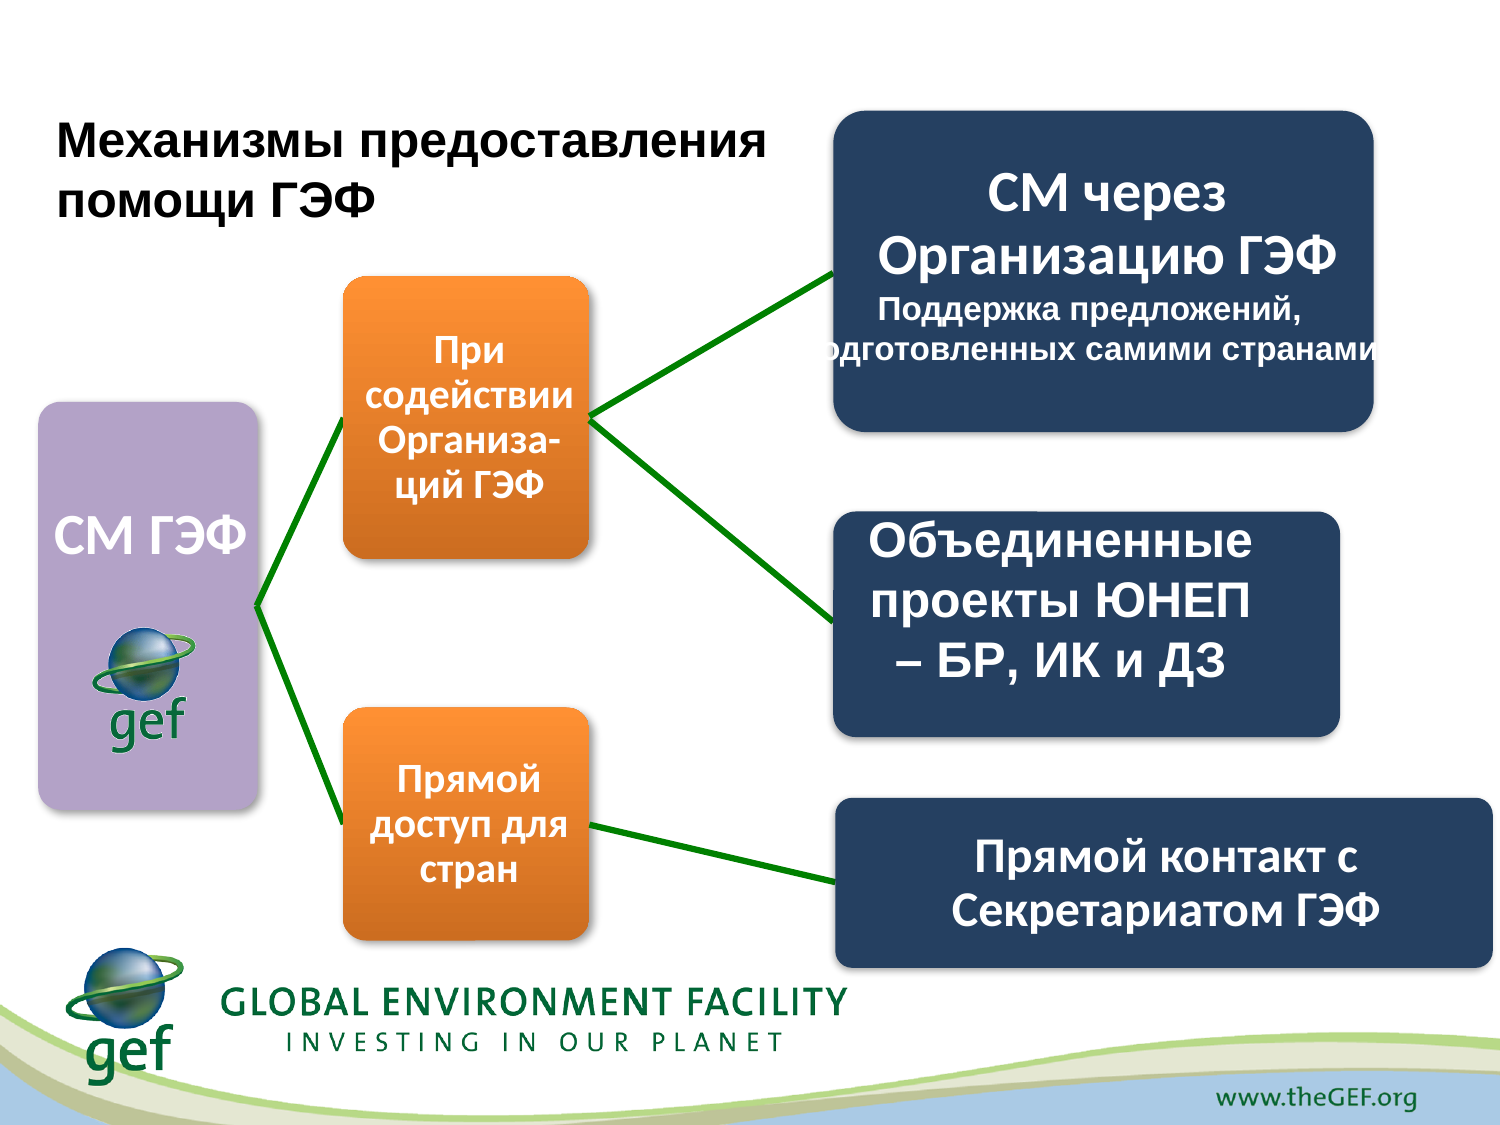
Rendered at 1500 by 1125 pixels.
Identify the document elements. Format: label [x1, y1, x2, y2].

picture [0, 920, 1500, 1125]
text_box [37, 87, 1463, 938]
